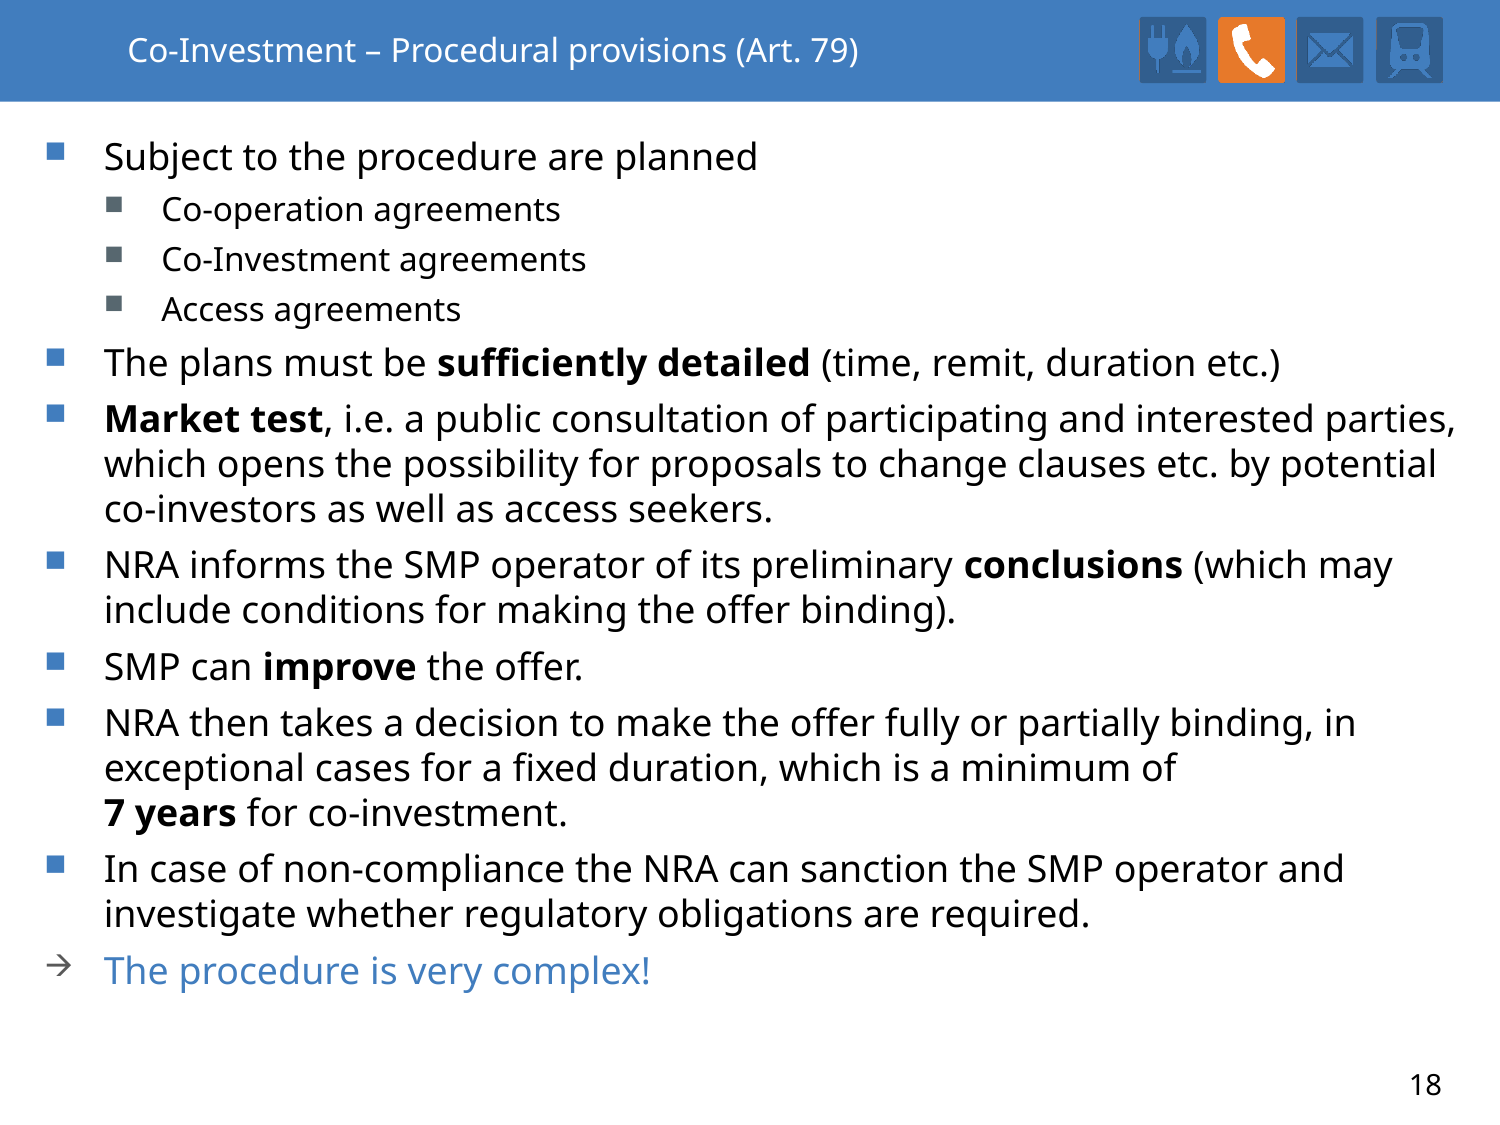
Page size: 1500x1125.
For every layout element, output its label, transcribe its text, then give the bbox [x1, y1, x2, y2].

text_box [1296, 16, 1364, 84]
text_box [1376, 16, 1444, 84]
slide_number 18 [1358, 1058, 1458, 1103]
title Co-Investment – Procedural provisions (Art. 79) [112, 8, 1140, 91]
list Subject to the procedure are planned Co-operation agreements Co-Investment agreements Access agreements The plans must be sufficiently detailed (time, remit, duration etc.) Market test, i.e. a public consultation of participating and interested parties, which opens the possibility for proposals to change clauses etc. by potential co-investors as well as access seekers. NRA informs the SMP operator of its preliminary conclusions (which may include conditions for making the offer binding). SMP can improve the offer. NRA then takes a decision to make the offer fully or partially binding, in exceptional cases for a fixed duration, which is a minimum of 7 years for co-investment. In case of non-compliance the NRA can sanction the SMP operator and investigate whether regulatory obligations are required. The procedure is very complex! [29, 125, 1477, 1047]
picture [1218, 16, 1285, 83]
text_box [1139, 16, 1207, 84]
